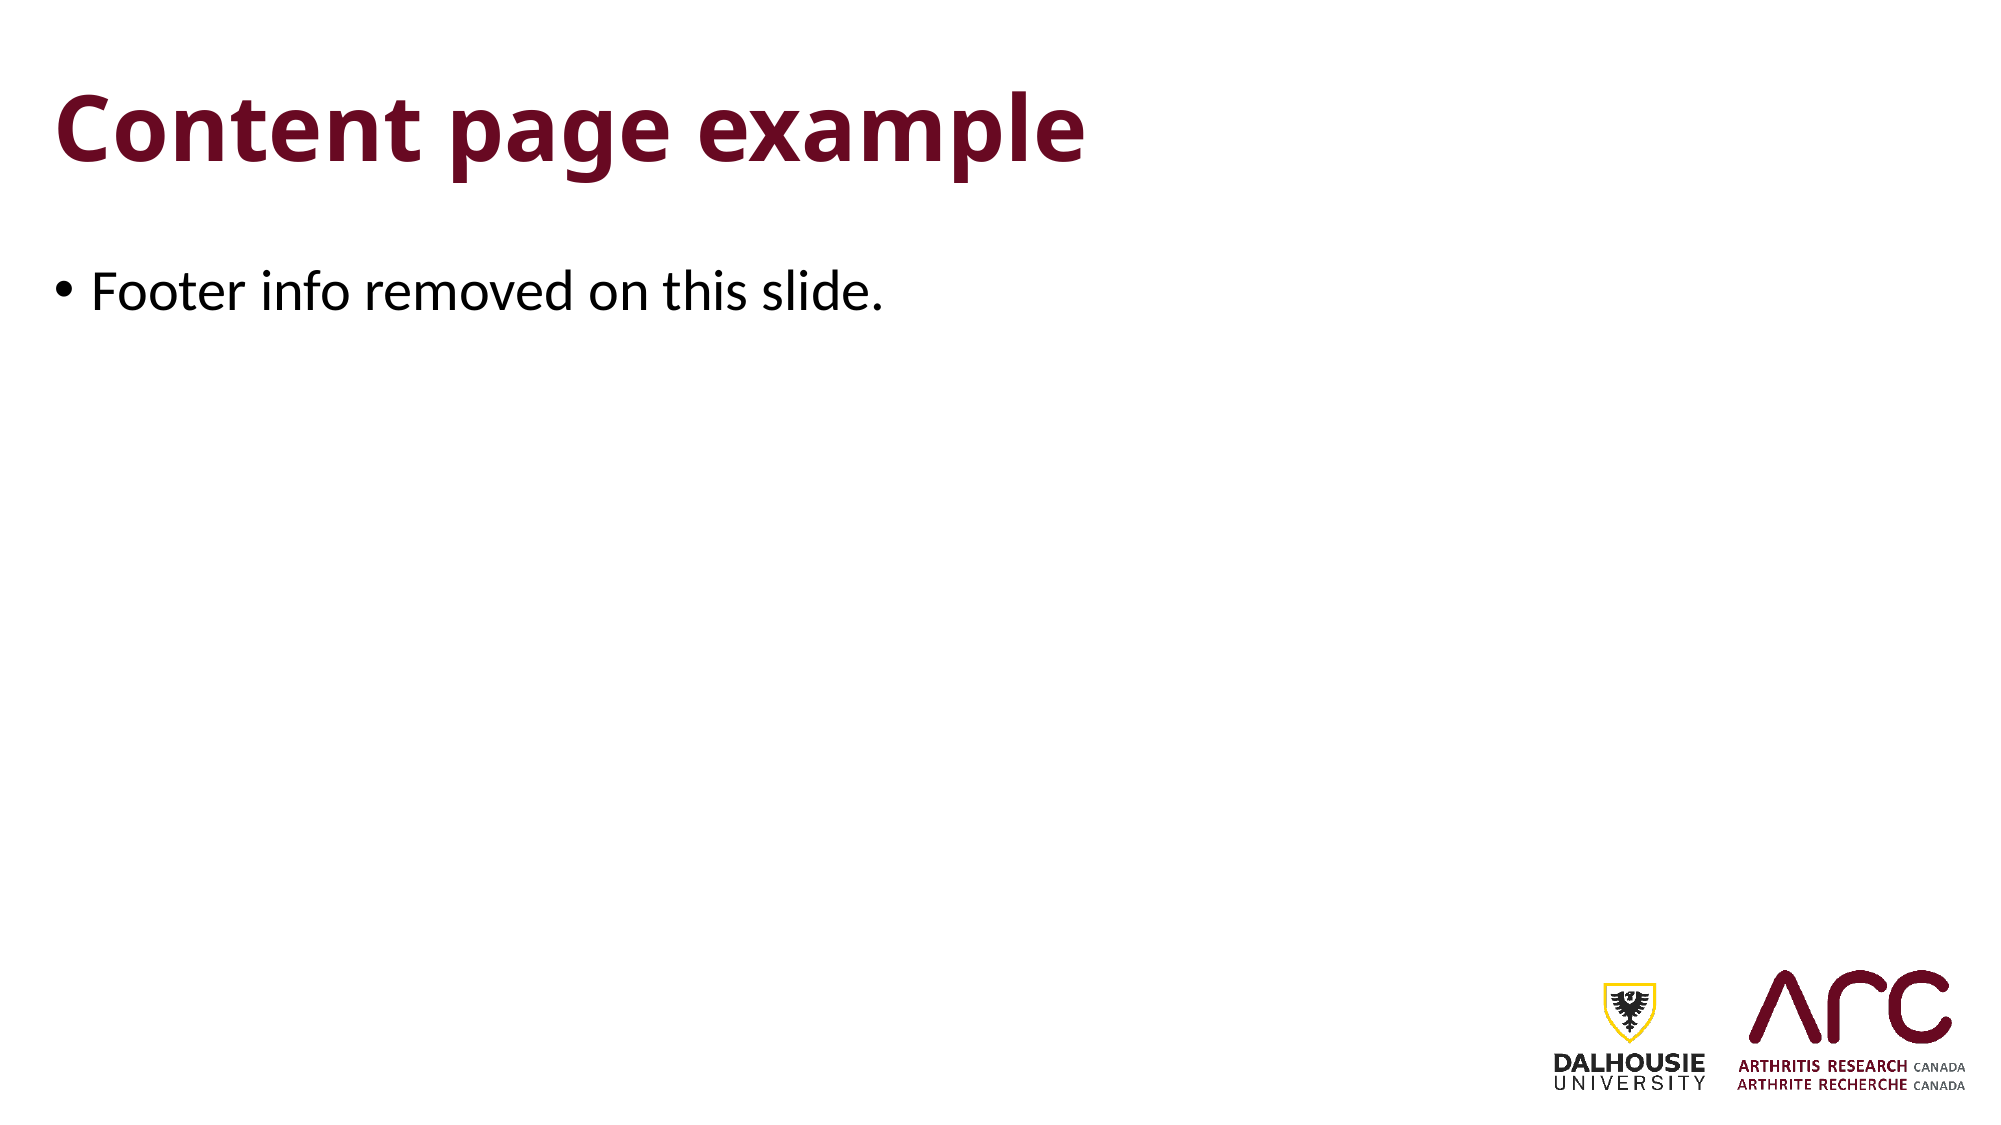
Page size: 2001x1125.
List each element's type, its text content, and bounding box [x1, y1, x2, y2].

title Content page example [38, 35, 1965, 229]
picture [1737, 970, 1965, 1090]
picture [1554, 983, 1705, 1090]
list Footer info removed on this slide. [38, 252, 1965, 857]
